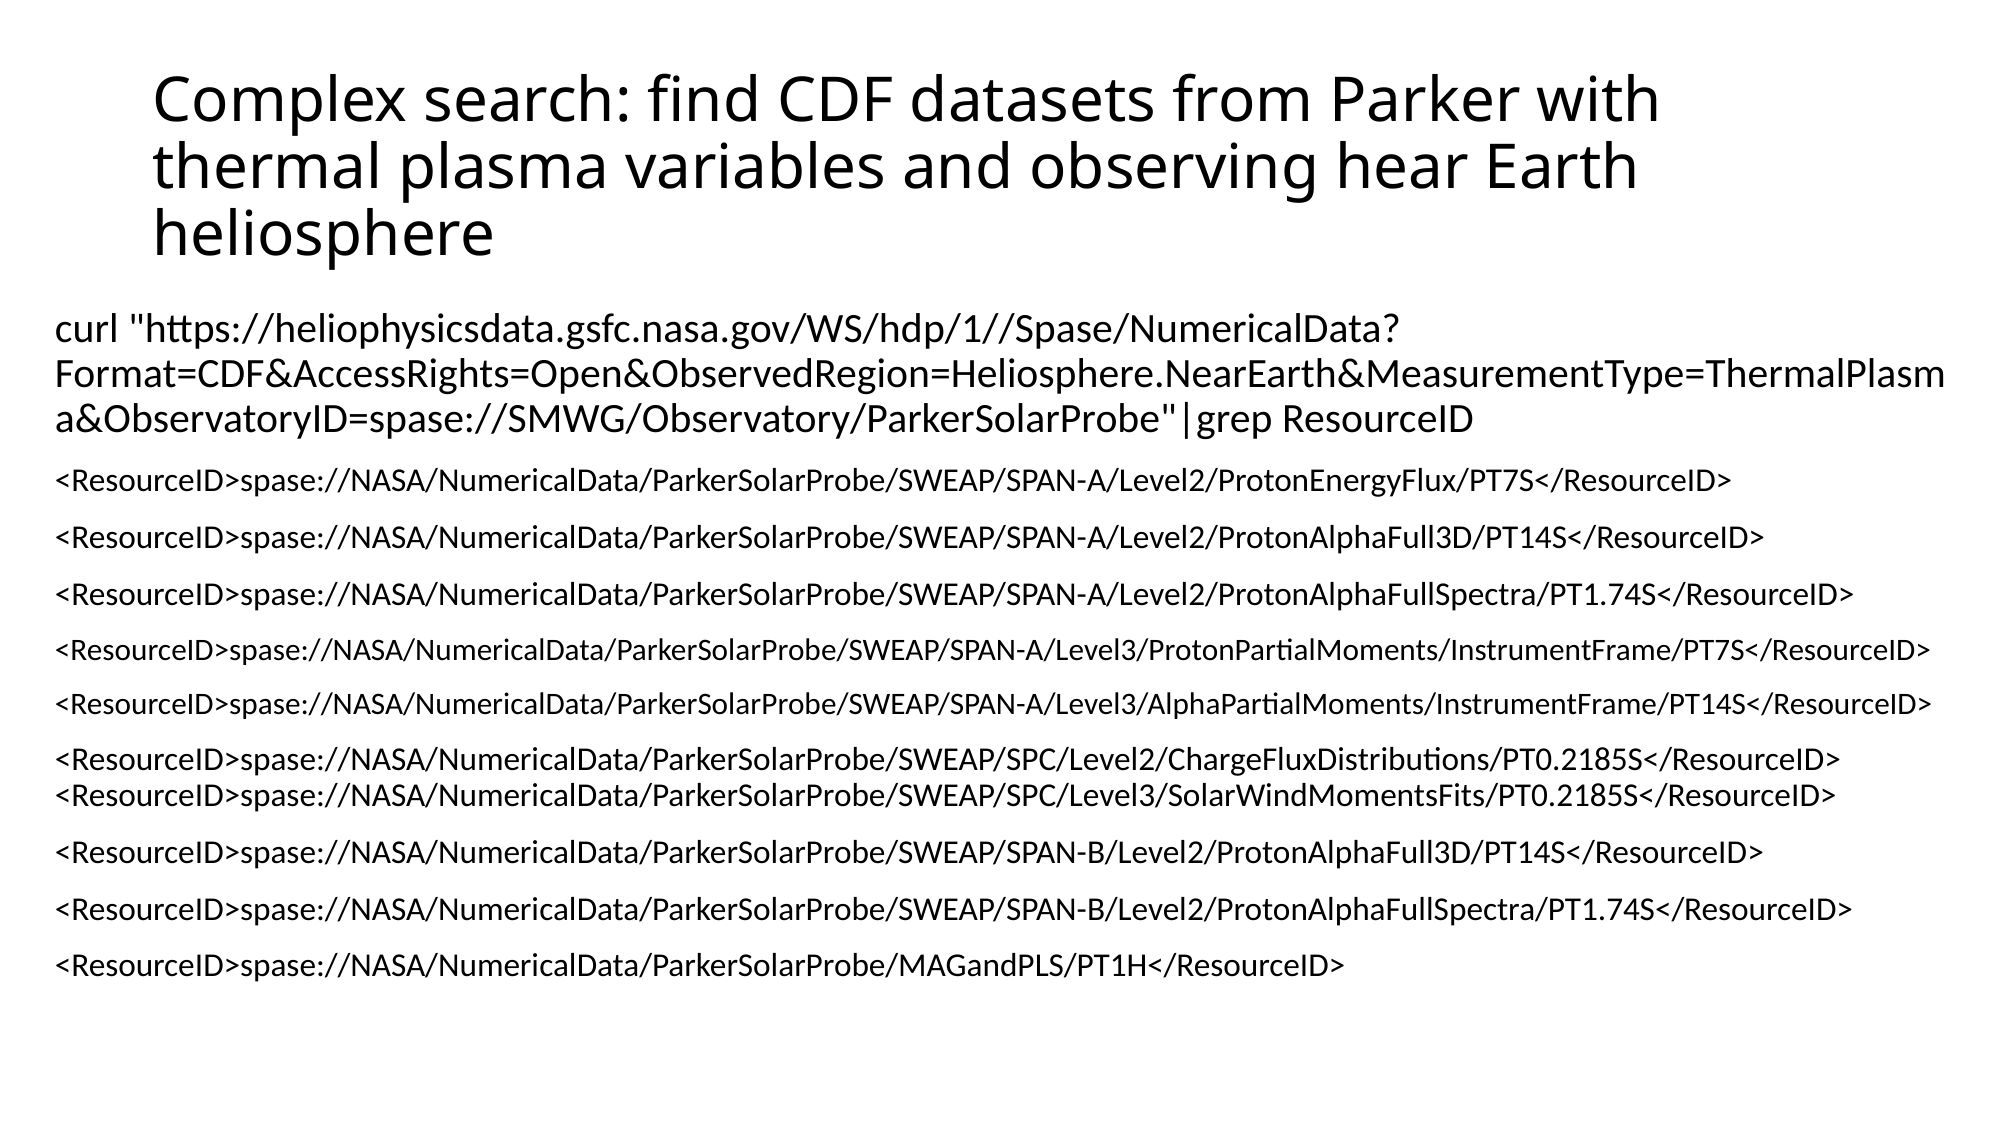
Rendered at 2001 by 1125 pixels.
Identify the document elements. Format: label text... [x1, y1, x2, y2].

list curl "https://heliophysicsdata.gsfc.nasa.gov/WS/hdp/1//Spase/NumericalData?Format=CDF&AccessRights=Open&ObservedRegion=Heliosphere.NearEarth&MeasurementType=ThermalPlasma&ObservatoryID=spase://SMWG/Observatory/ParkerSolarProbe"|grep ResourceID <ResourceID>spase://NASA/NumericalData/ParkerSolarProbe/SWEAP/SPAN-A/Level2/ProtonEnergyFlux/PT7S</ResourceID> <ResourceID>spase://NASA/NumericalData/ParkerSolarProbe/SWEAP/SPAN-A/Level2/ProtonAlphaFull3D/PT14S</ResourceID> <ResourceID>spase://NASA/NumericalData/ParkerSolarProbe/SWEAP/SPAN-A/Level2/ProtonAlphaFullSpectra/PT1.74S</ResourceID> <ResourceID>spase://NASA/NumericalData/ParkerSolarProbe/SWEAP/SPAN-A/Level3/ProtonPartialMoments/InstrumentFrame/PT7S</ResourceID> <ResourceID>spase://NASA/NumericalData/ParkerSolarProbe/SWEAP/SPAN-A/Level3/AlphaPartialMoments/InstrumentFrame/PT14S</ResourceID> <ResourceID>spase://NASA/NumericalData/ParkerSolarProbe/SWEAP/SPC/Level2/ChargeFluxDistributions/PT0.2185S</ResourceID> <ResourceID>spase://NASA/NumericalData/ParkerSolarProbe/SWEAP/SPC/Level3/SolarWindMomentsFits/PT0.2185S</ResourceID> <ResourceID>spase://NASA/NumericalData/ParkerSolarProbe/SWEAP/SPAN-B/Level2/ProtonAlphaFull3D/PT14S</ResourceID> <ResourceID>spase://NASA/NumericalData/ParkerSolarProbe/SWEAP/SPAN-B/Level2/ProtonAlphaFullSpectra/PT1.74S</ResourceID> <ResourceID>spase://NASA/NumericalData/ParkerSolarProbe/MAGandPLS/PT1H</ResourceID> [39, 299, 1967, 1014]
title Complex search: find CDF datasets from Parker with thermal plasma variables and observing hear Earth heliosphere [137, 59, 1863, 278]
